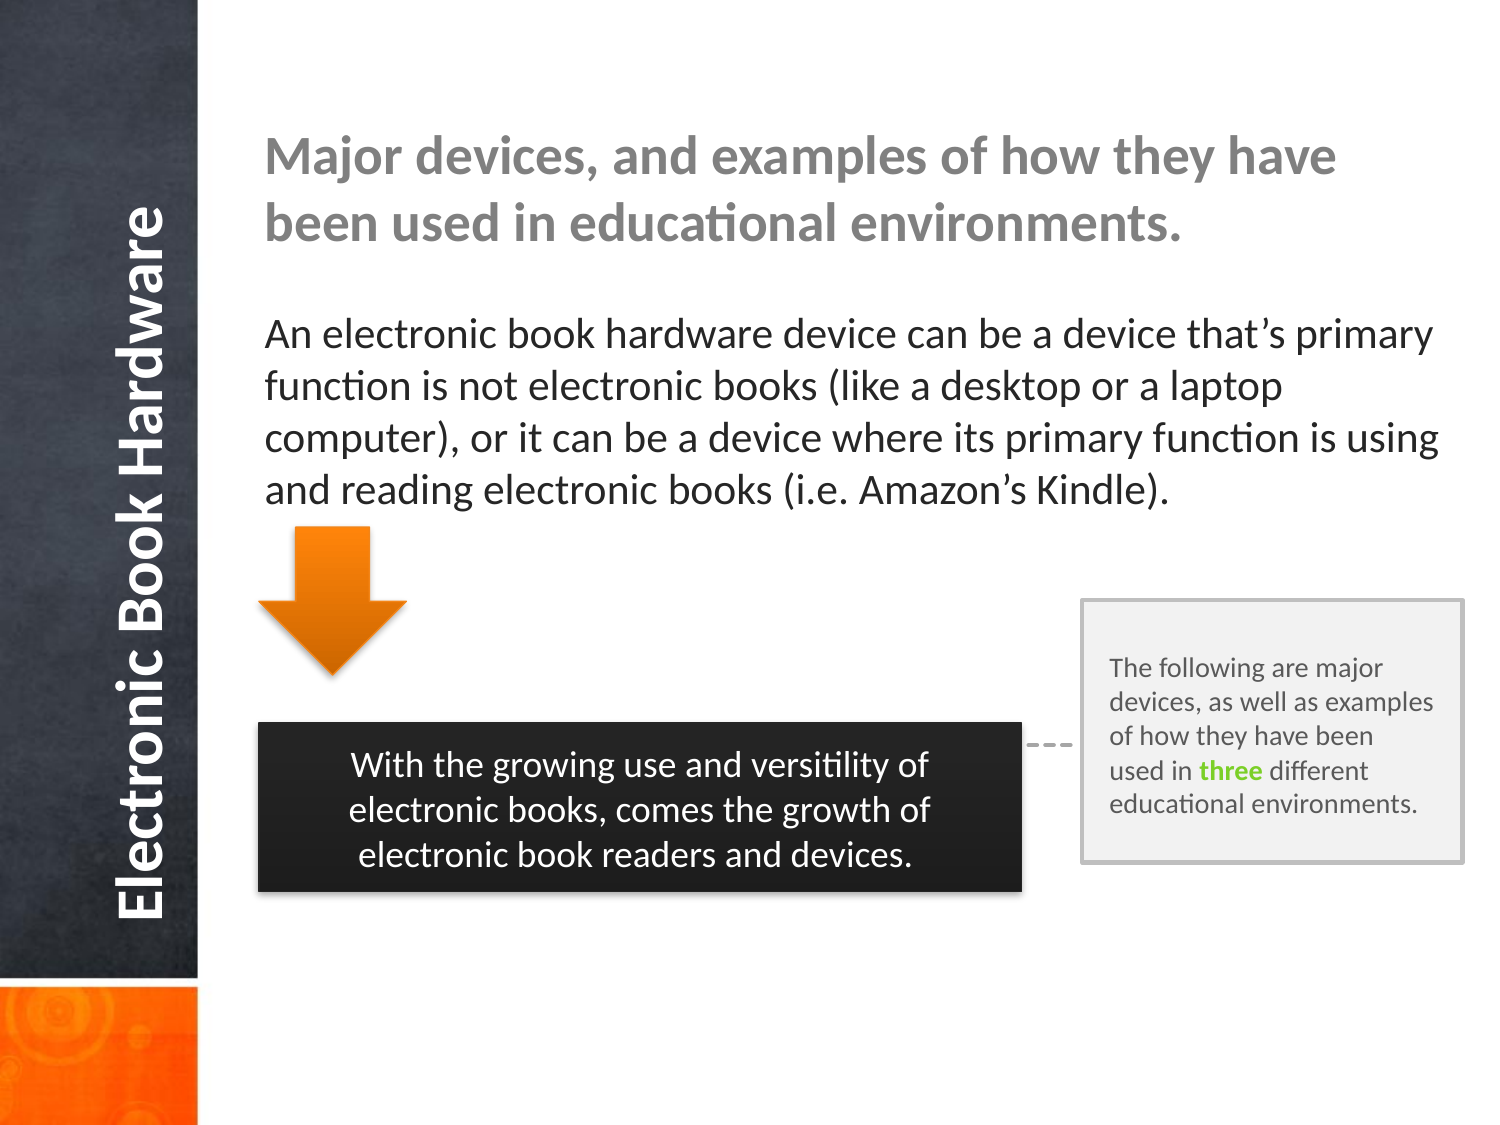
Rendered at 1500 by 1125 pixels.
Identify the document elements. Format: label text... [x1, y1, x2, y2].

text_box With the growing use and versitility of electronic books, comes the growth of electronic book readers and devices. [258, 722, 1022, 892]
text_box Major devices, and examples of how they have been used in educational environments. An electronic book hardware device can be a device that’s primary function is not electronic books (like a desktop or a laptop computer), or it can be a device where its primary function is using and reading electronic books (i.e. Amazon’s Kindle). [249, 112, 1463, 527]
text_box Electronic Book Hardware [12, 37, 184, 938]
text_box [1028, 599, 1463, 863]
picture [0, 0, 1500, 1125]
text_box [258, 526, 408, 676]
